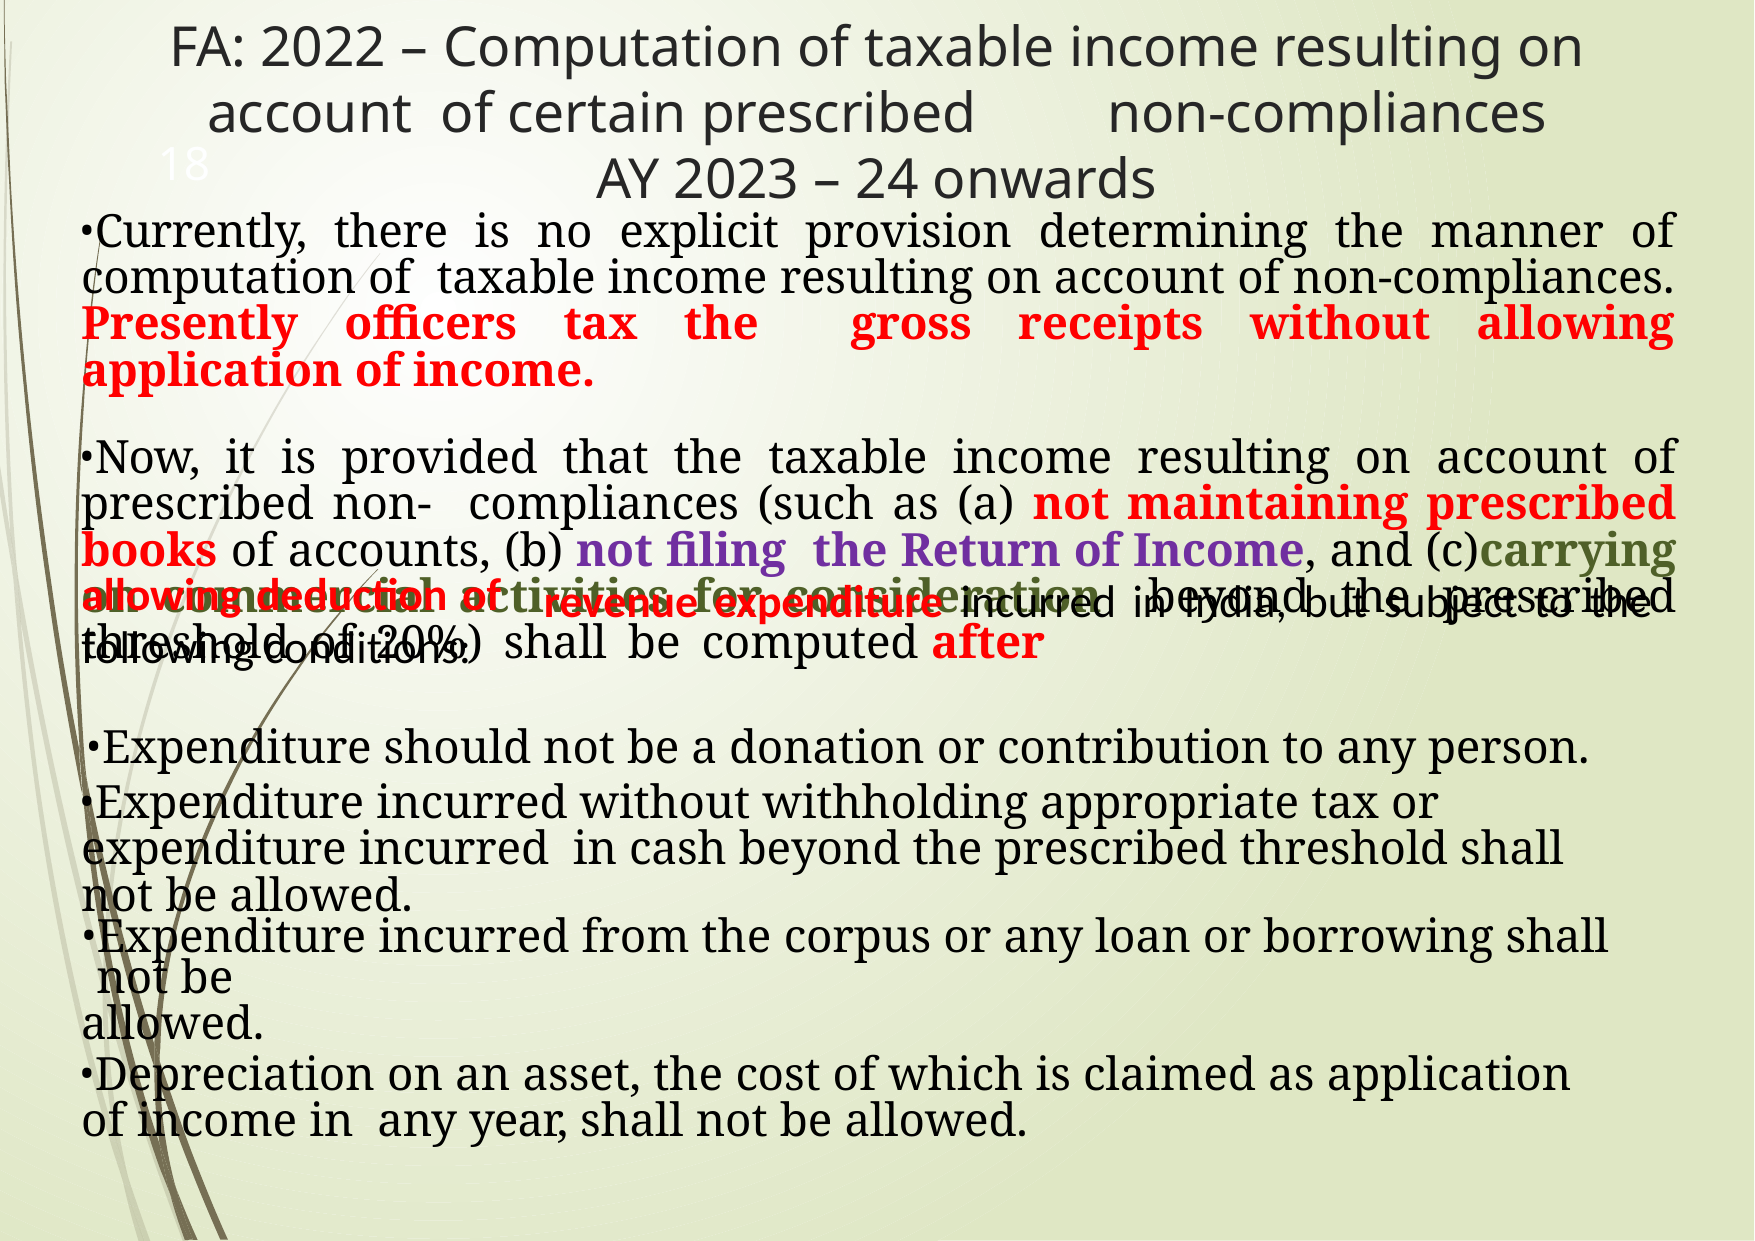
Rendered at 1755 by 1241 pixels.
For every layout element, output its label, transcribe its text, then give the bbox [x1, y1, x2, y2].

title FA: 2022 – Computation of taxable income resulting on account of certain prescribed non-compliances AY 2023 – 24 onwards [211, 9, 1603, 199]
text_box allowing deduction of following conditions: [79, 565, 509, 673]
text_box Expenditure should not be a donation or contribution to any person. Expenditure incurred without withholding appropriate tax or expenditure incurred in cash beyond the prescribed threshold shall not be allowed. Expenditure incurred from the corpus or any loan or borrowing shall not be allowed. Depreciation on an asset, the cost of which is claimed as application of income in any year, shall not be allowed. [79, 715, 1628, 1146]
text_box Currently, there is no explicit provision determining the manner of computation of taxable income resulting on account of non-compliances. Presently officers tax the gross receipts without allowing application of income. Now, it is provided that the taxable income resulting on account of prescribed non- compliances (such as (a) not maintaining prescribed books of accounts, (b) not filing the Return of Income, and (c)carrying on commercial activities for consideration beyond the prescribed threshold of 20%) shall be computed after [79, 199, 1678, 668]
text_box revenue expenditure incurred in India, but subject to the [541, 569, 1665, 627]
slide_number 18 [98, 0, 211, 199]
